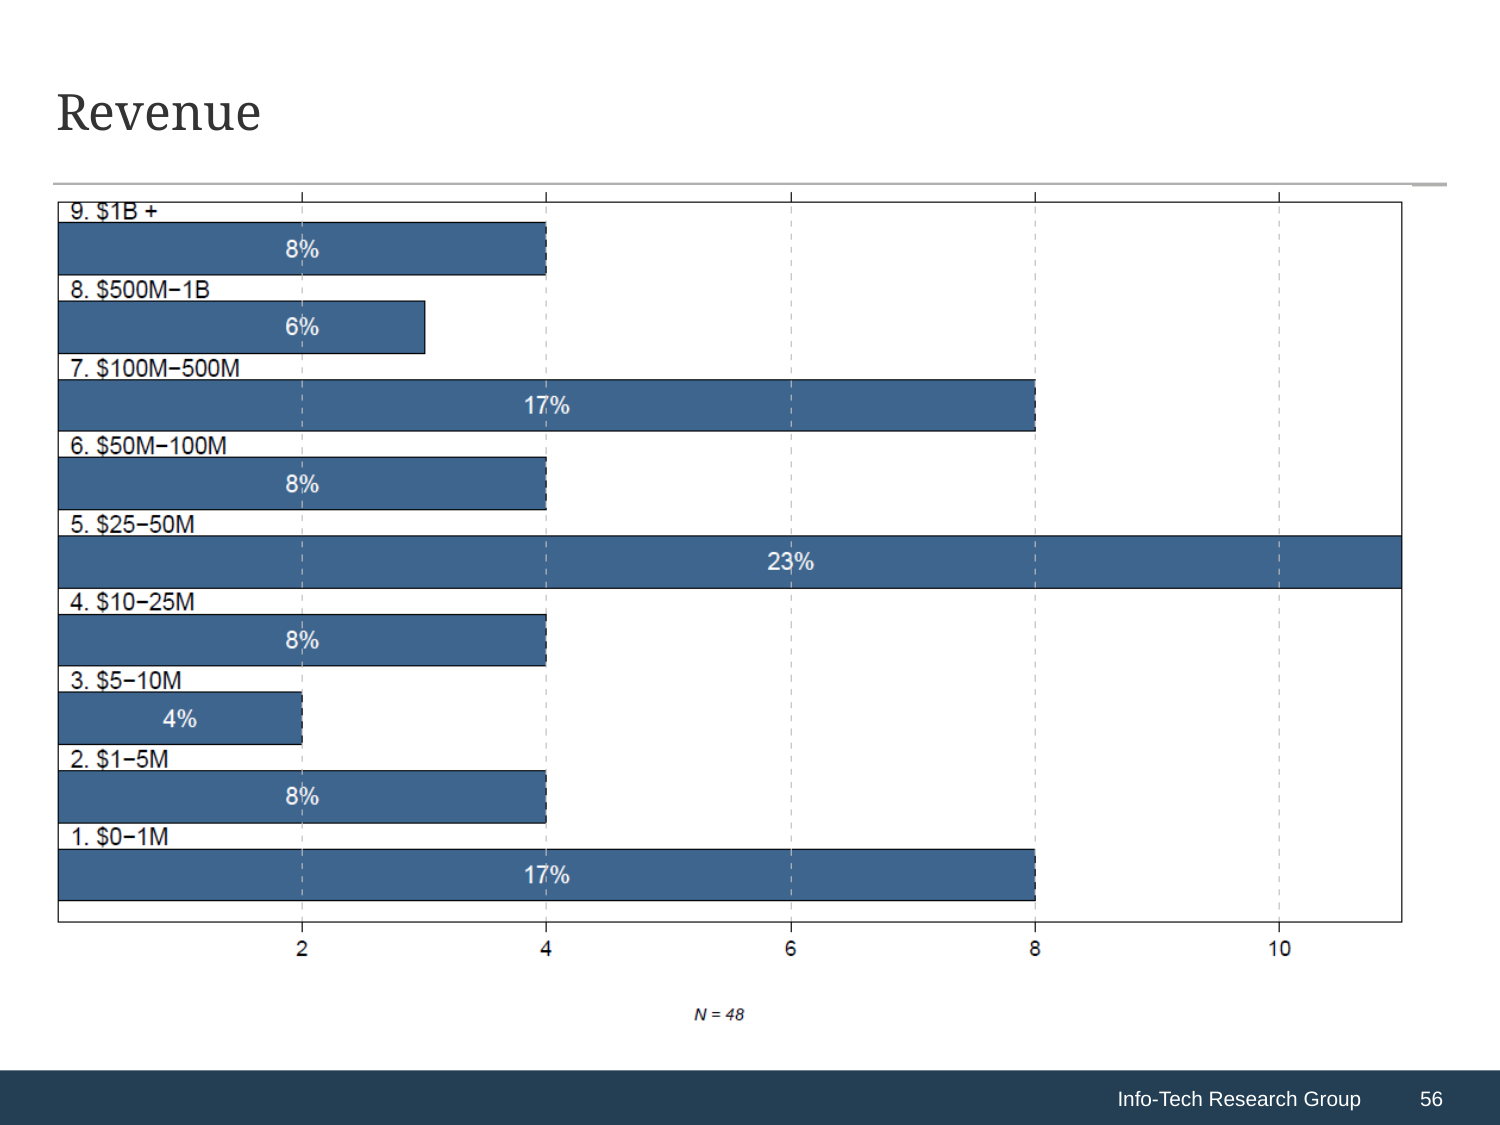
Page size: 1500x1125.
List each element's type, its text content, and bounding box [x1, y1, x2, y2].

picture [52, 185, 1412, 1030]
title Revenue [41, 42, 1457, 185]
